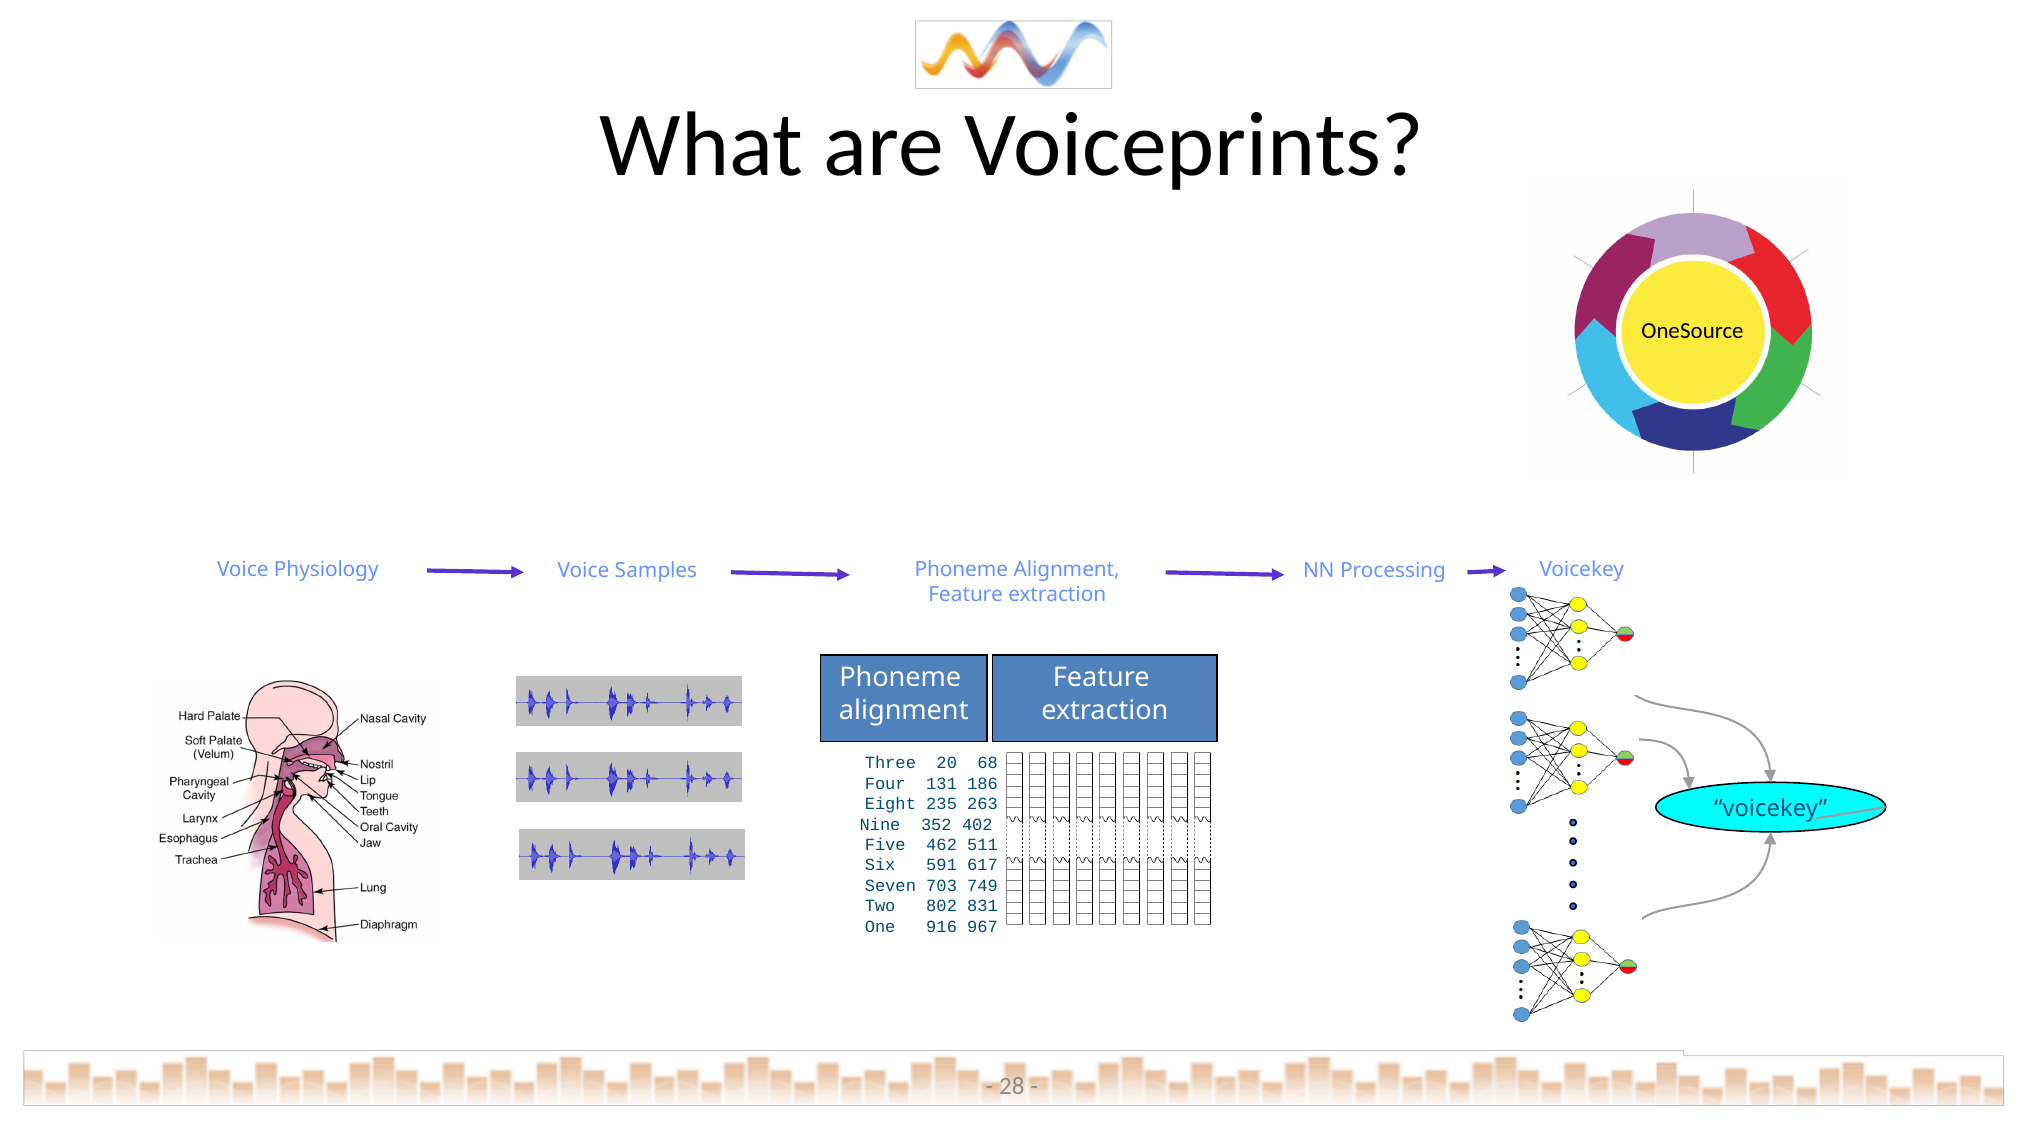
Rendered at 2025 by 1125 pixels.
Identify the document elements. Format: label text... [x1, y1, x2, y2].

text_box Phoneme alignment [820, 655, 987, 742]
picture [1096, 749, 1142, 928]
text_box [730, 572, 851, 576]
picture [155, 676, 438, 942]
text_box Phoneme Alignment, Feature extraction [849, 548, 1185, 624]
picture [1049, 749, 1072, 928]
text_box NN Processing [1275, 549, 1474, 626]
slide_number - 28 - [940, 1054, 1083, 1115]
text_box Voice Physiology [177, 547, 428, 594]
picture [1002, 749, 1025, 928]
text_box Voicekey [1505, 547, 1658, 583]
picture [516, 675, 742, 726]
picture [1073, 749, 1095, 928]
title What are Voiceprints? [101, 45, 1924, 233]
picture [1026, 749, 1048, 928]
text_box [1165, 572, 1285, 576]
text_box Feature extraction [992, 655, 1217, 742]
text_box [1506, 583, 1887, 1028]
text_box Voice Samples [523, 549, 732, 595]
picture [1144, 749, 1213, 928]
text_box Three 20 68 Four 131 186 Eight 235 263 Nine 352 402 Five 462 511 Six 591 617 Seven 703 749 Two 802 831 One 916 967 [824, 744, 1038, 945]
list [101, 233, 1924, 1005]
picture [519, 829, 745, 880]
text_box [1532, 176, 1847, 480]
picture [516, 752, 742, 803]
